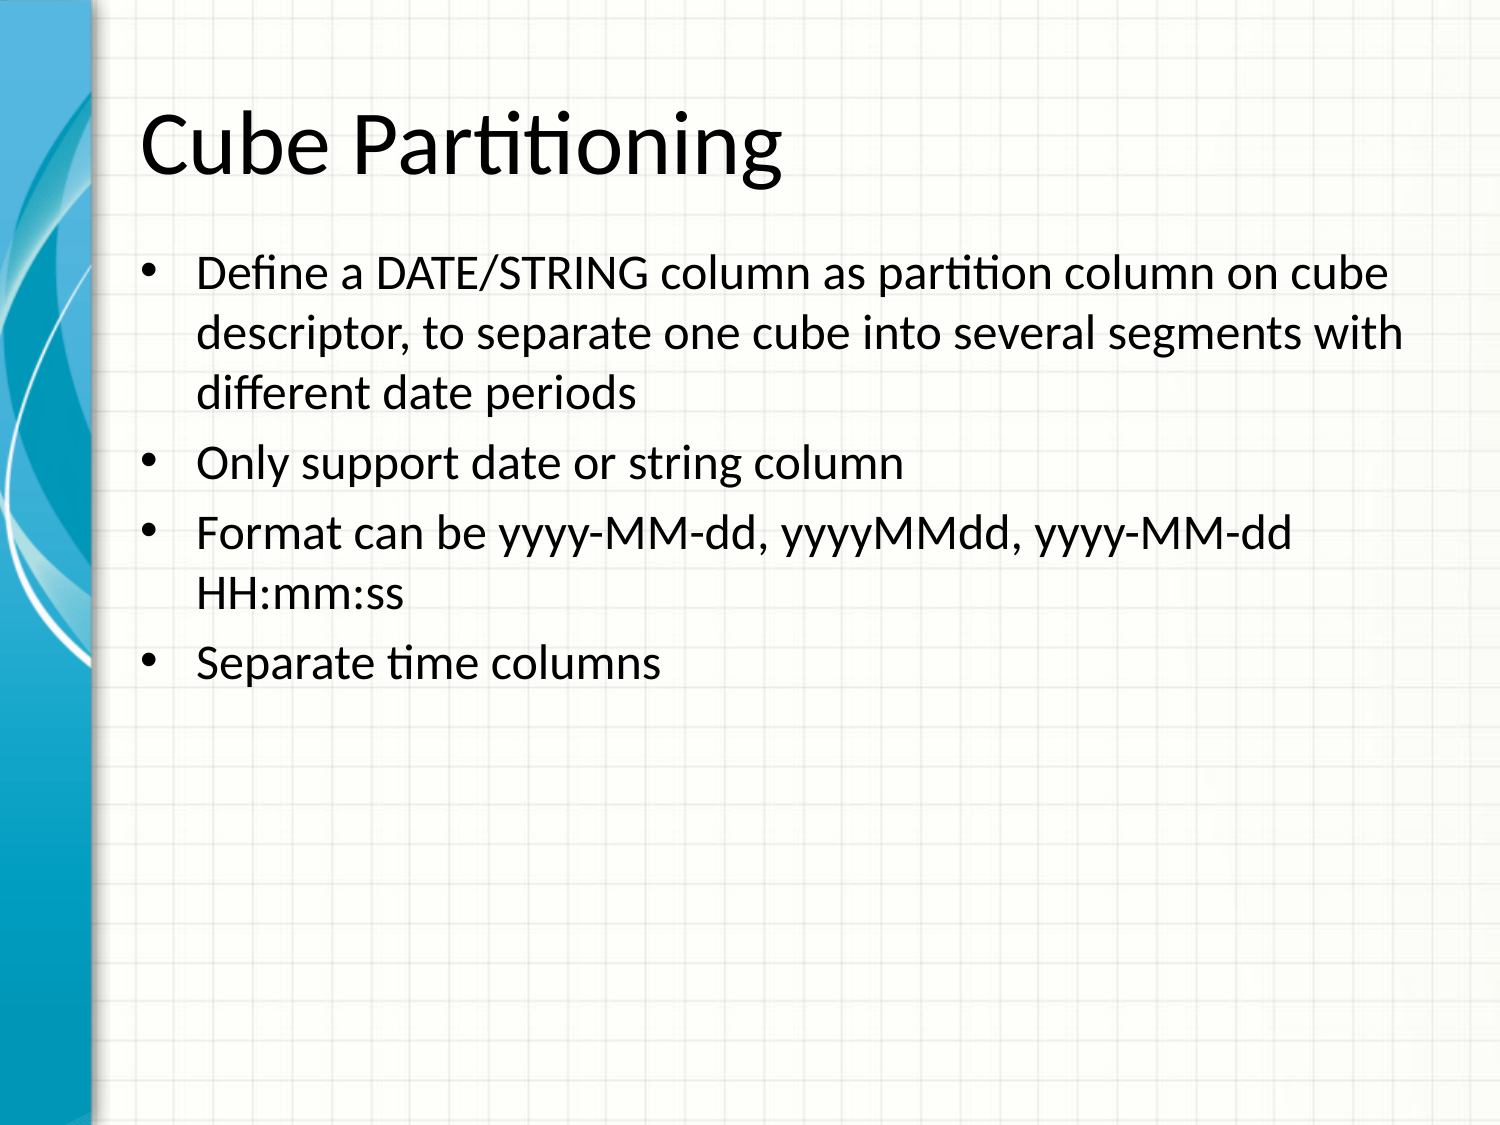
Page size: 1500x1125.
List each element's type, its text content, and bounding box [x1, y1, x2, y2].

title Cube Partitioning [125, 44, 1450, 231]
picture [0, 0, 1500, 1125]
list Define a DATE/STRING column as partition column on cube descriptor, to separate one cube into several segments with different date periods Only support date or string column Format can be yyyy-MM-dd, yyyyMMdd, yyyy-MM-dd HH:mm:ss Separate time columns [125, 231, 1450, 1013]
